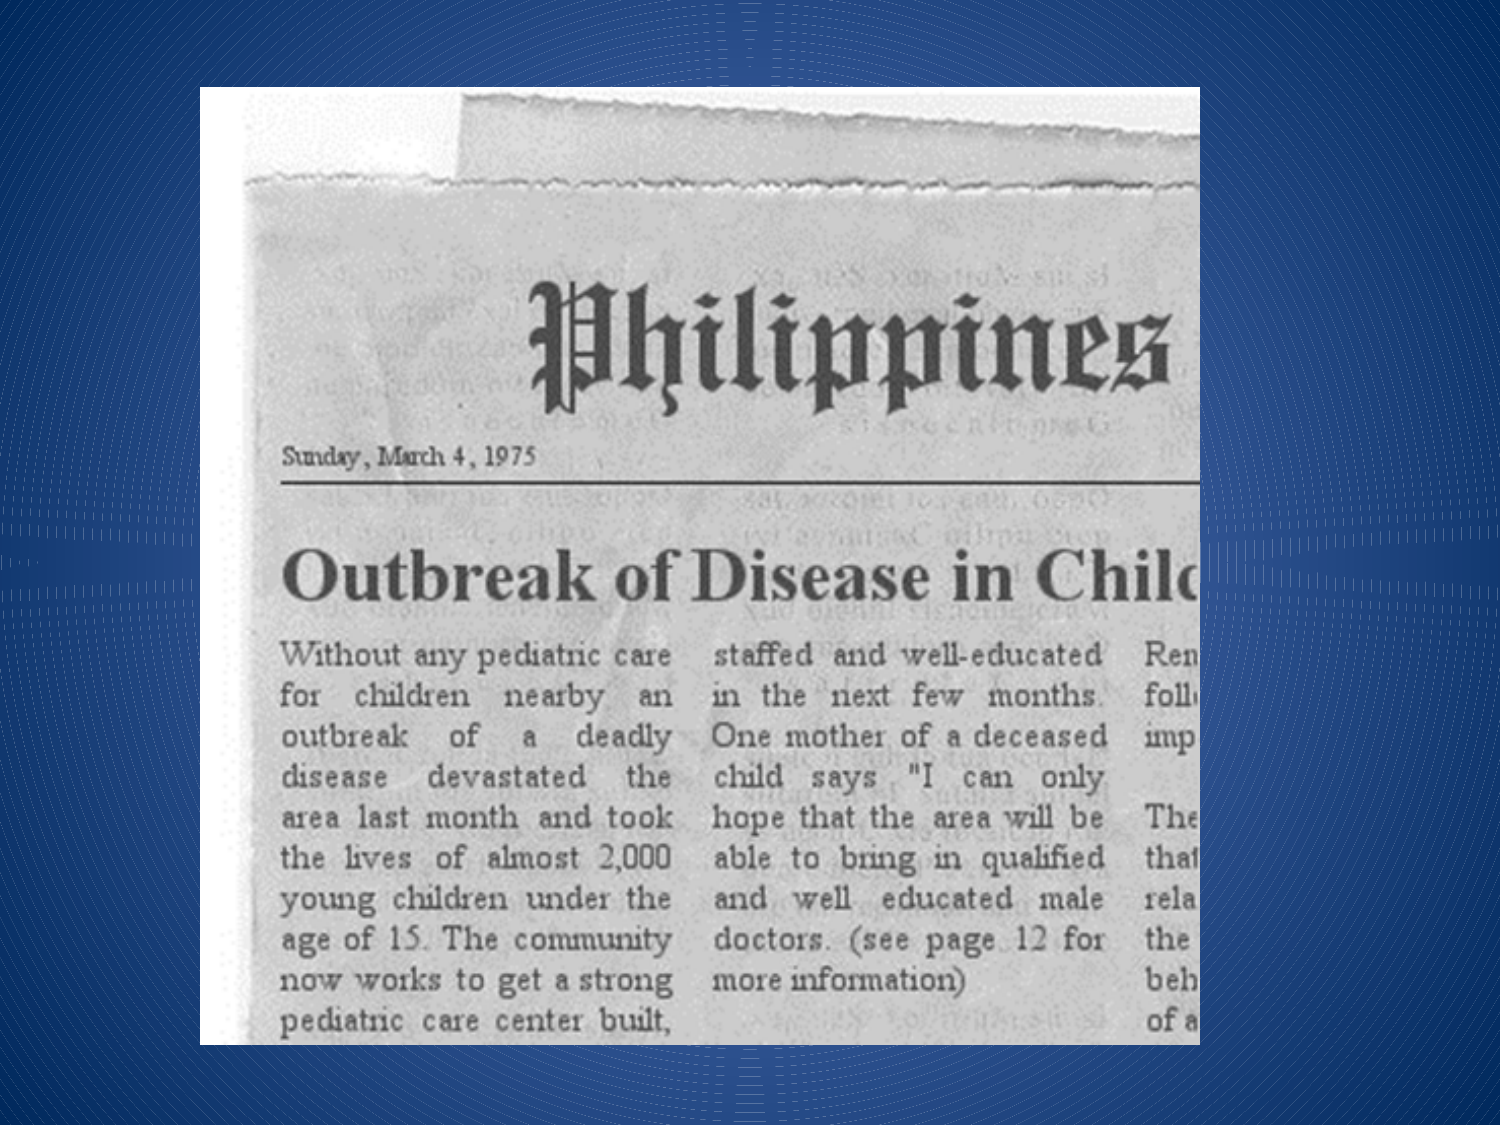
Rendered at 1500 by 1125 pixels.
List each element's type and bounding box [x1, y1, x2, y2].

title [75, 45, 1425, 99]
list [1204, 99, 1425, 1005]
list [75, 99, 194, 1005]
picture [199, 87, 1201, 1046]
